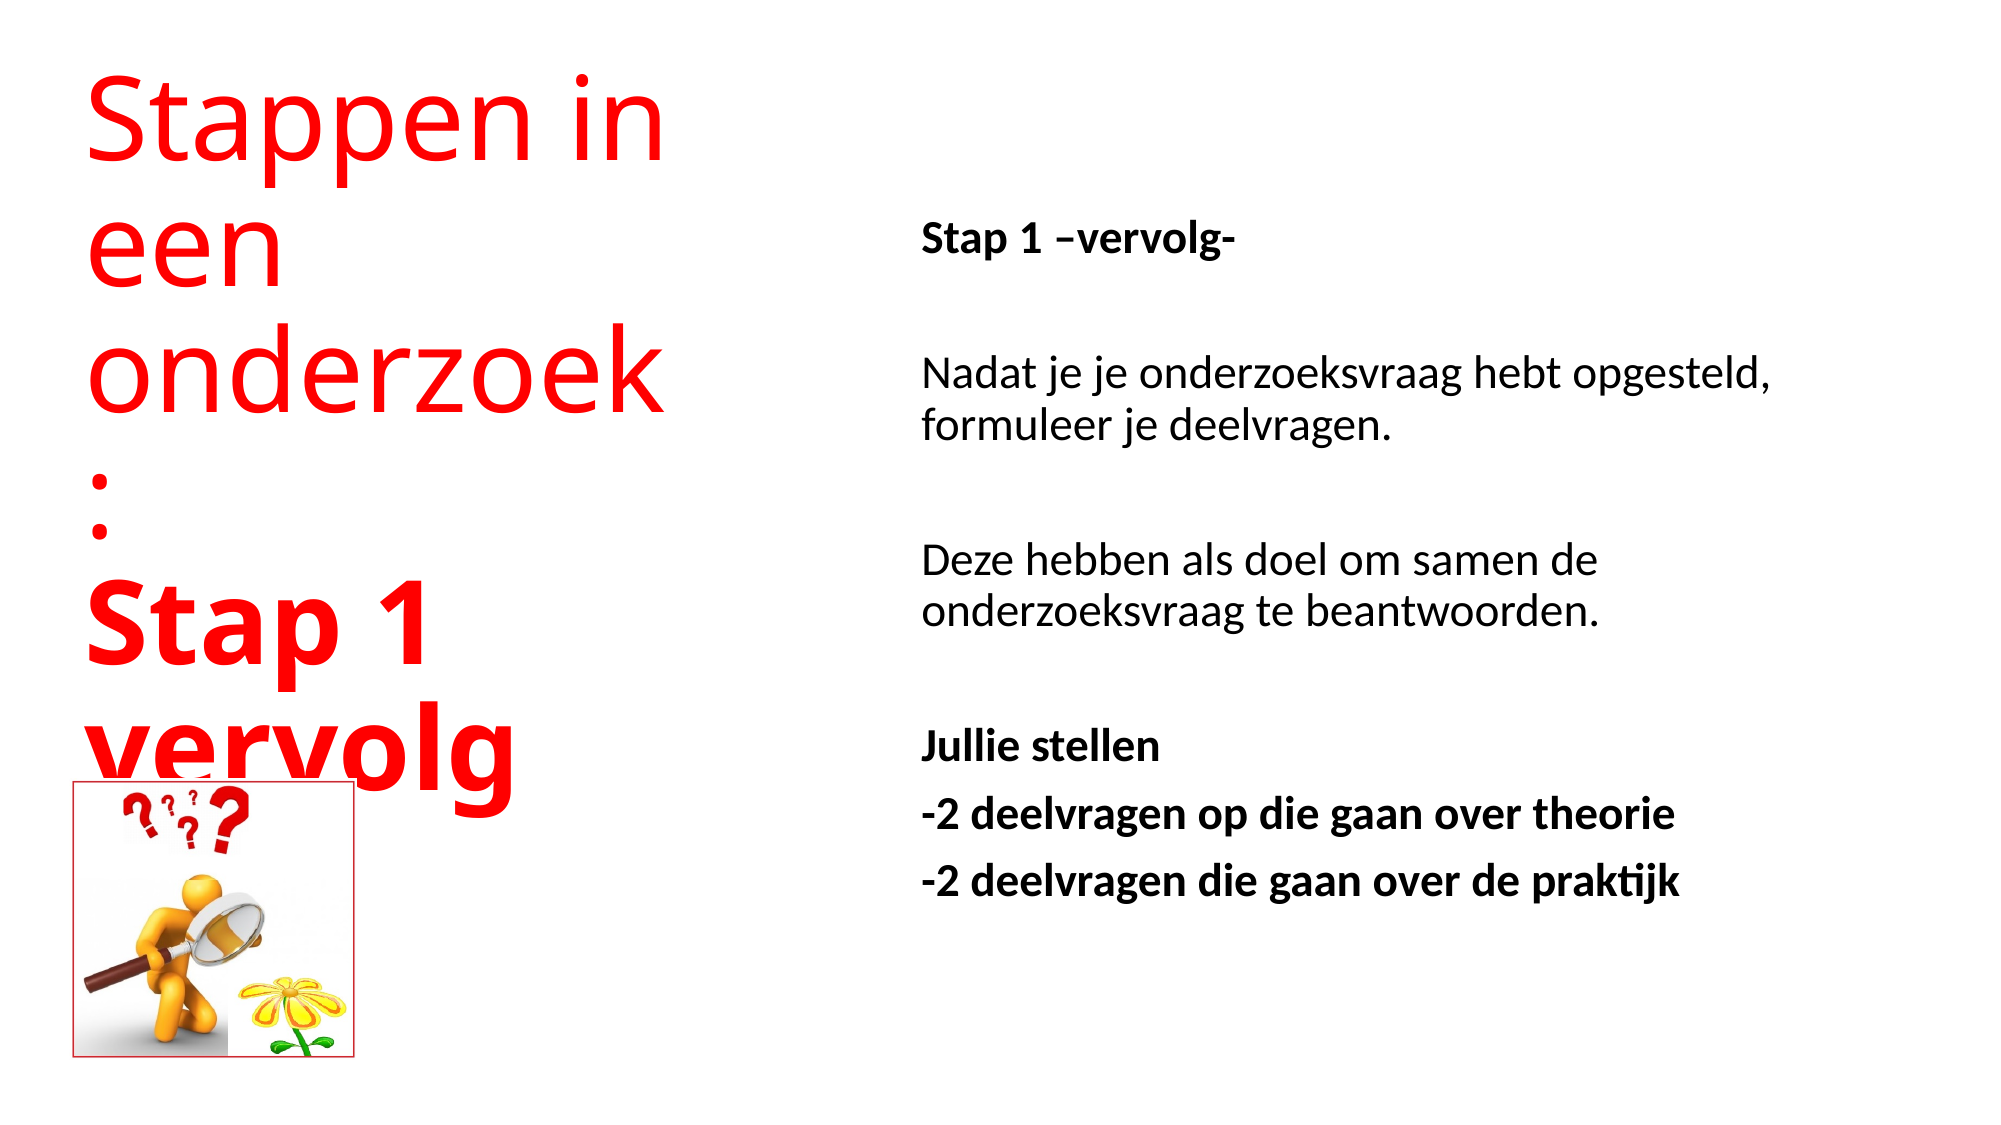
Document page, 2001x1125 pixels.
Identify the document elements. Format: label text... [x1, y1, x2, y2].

title Stappen in een onderzoek: Stap 1 vervolg [69, 20, 694, 855]
list Stap 1 –vervolg- Nadat je je onderzoeksvraag hebt opgesteld, formuleer je deelvragen. Deze hebben als doel om samen de onderzoeksvraag te beantwoorden. Jullie stellen -2 deelvragen op die gaan over theorie -2 deelvragen die gaan over de praktijk [906, 205, 1879, 920]
picture [69, 778, 357, 1060]
